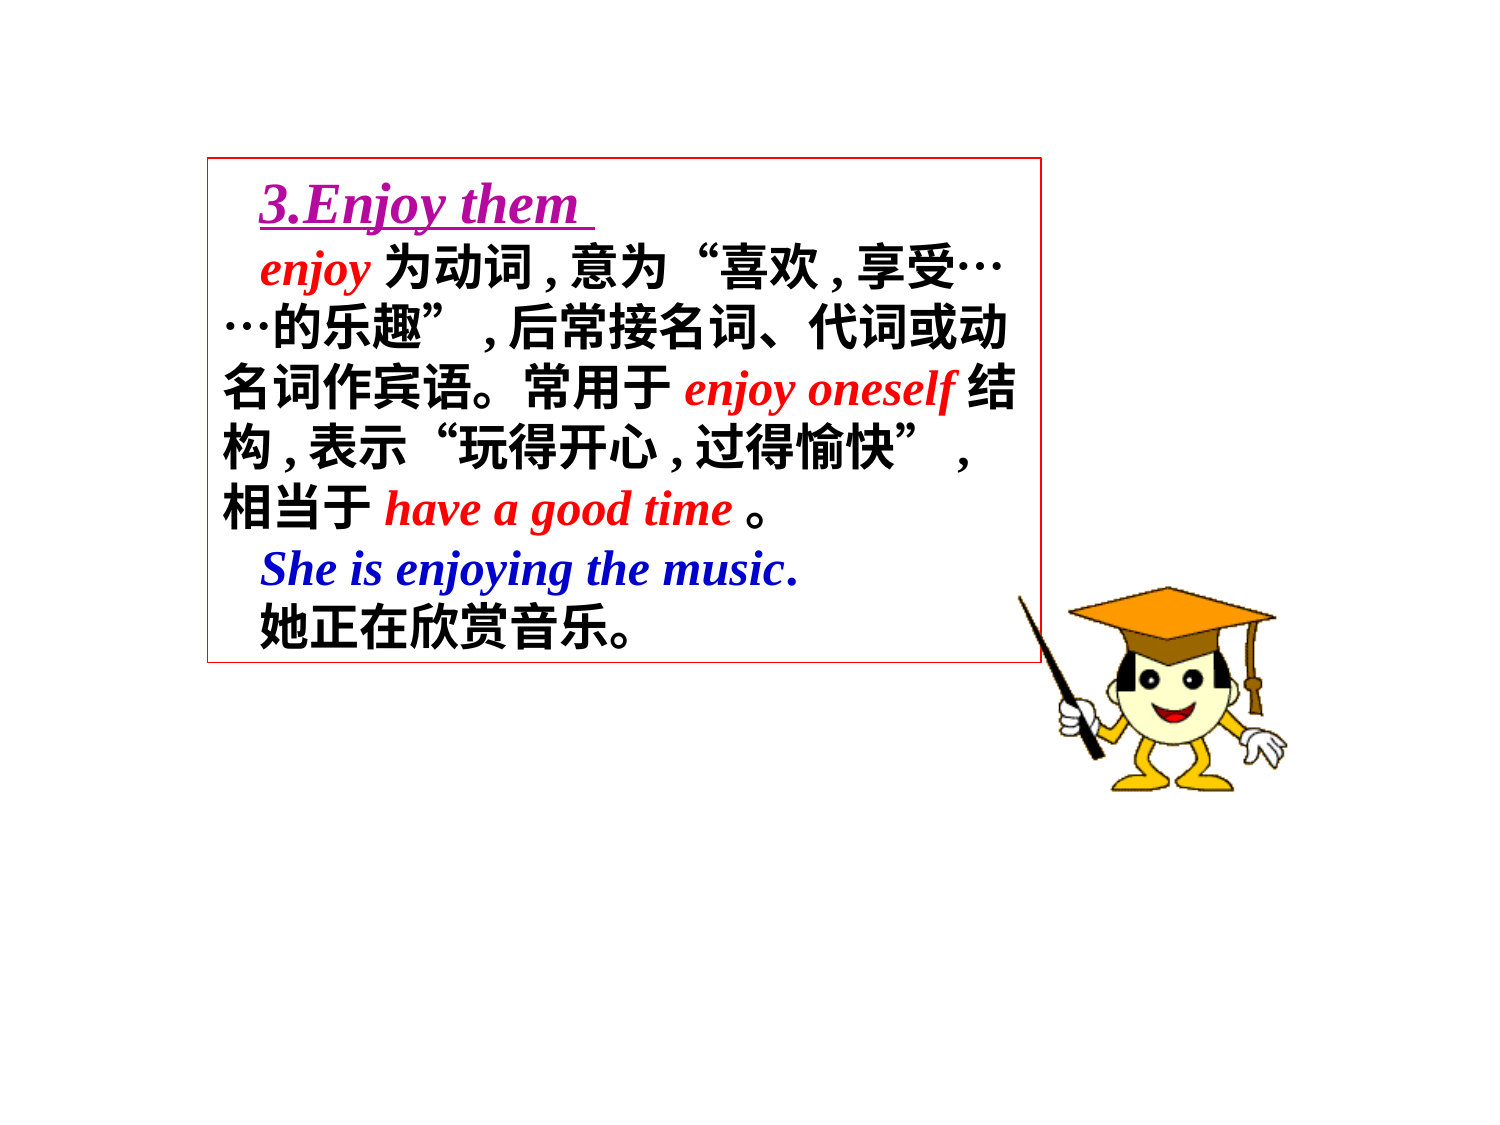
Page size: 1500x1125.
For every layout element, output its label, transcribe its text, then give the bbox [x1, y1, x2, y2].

text_box 3.Enjoy them enjoy为动词,意为“喜欢,享受……的乐趣”,后常接名词、代词或动名词作宾语。常用于enjoy oneself结构,表示“玩得开心,过得愉快”,相当于have a good time。 She is enjoying the music. 她正在欣赏音乐。 [207, 157, 1041, 663]
picture [998, 570, 1312, 806]
